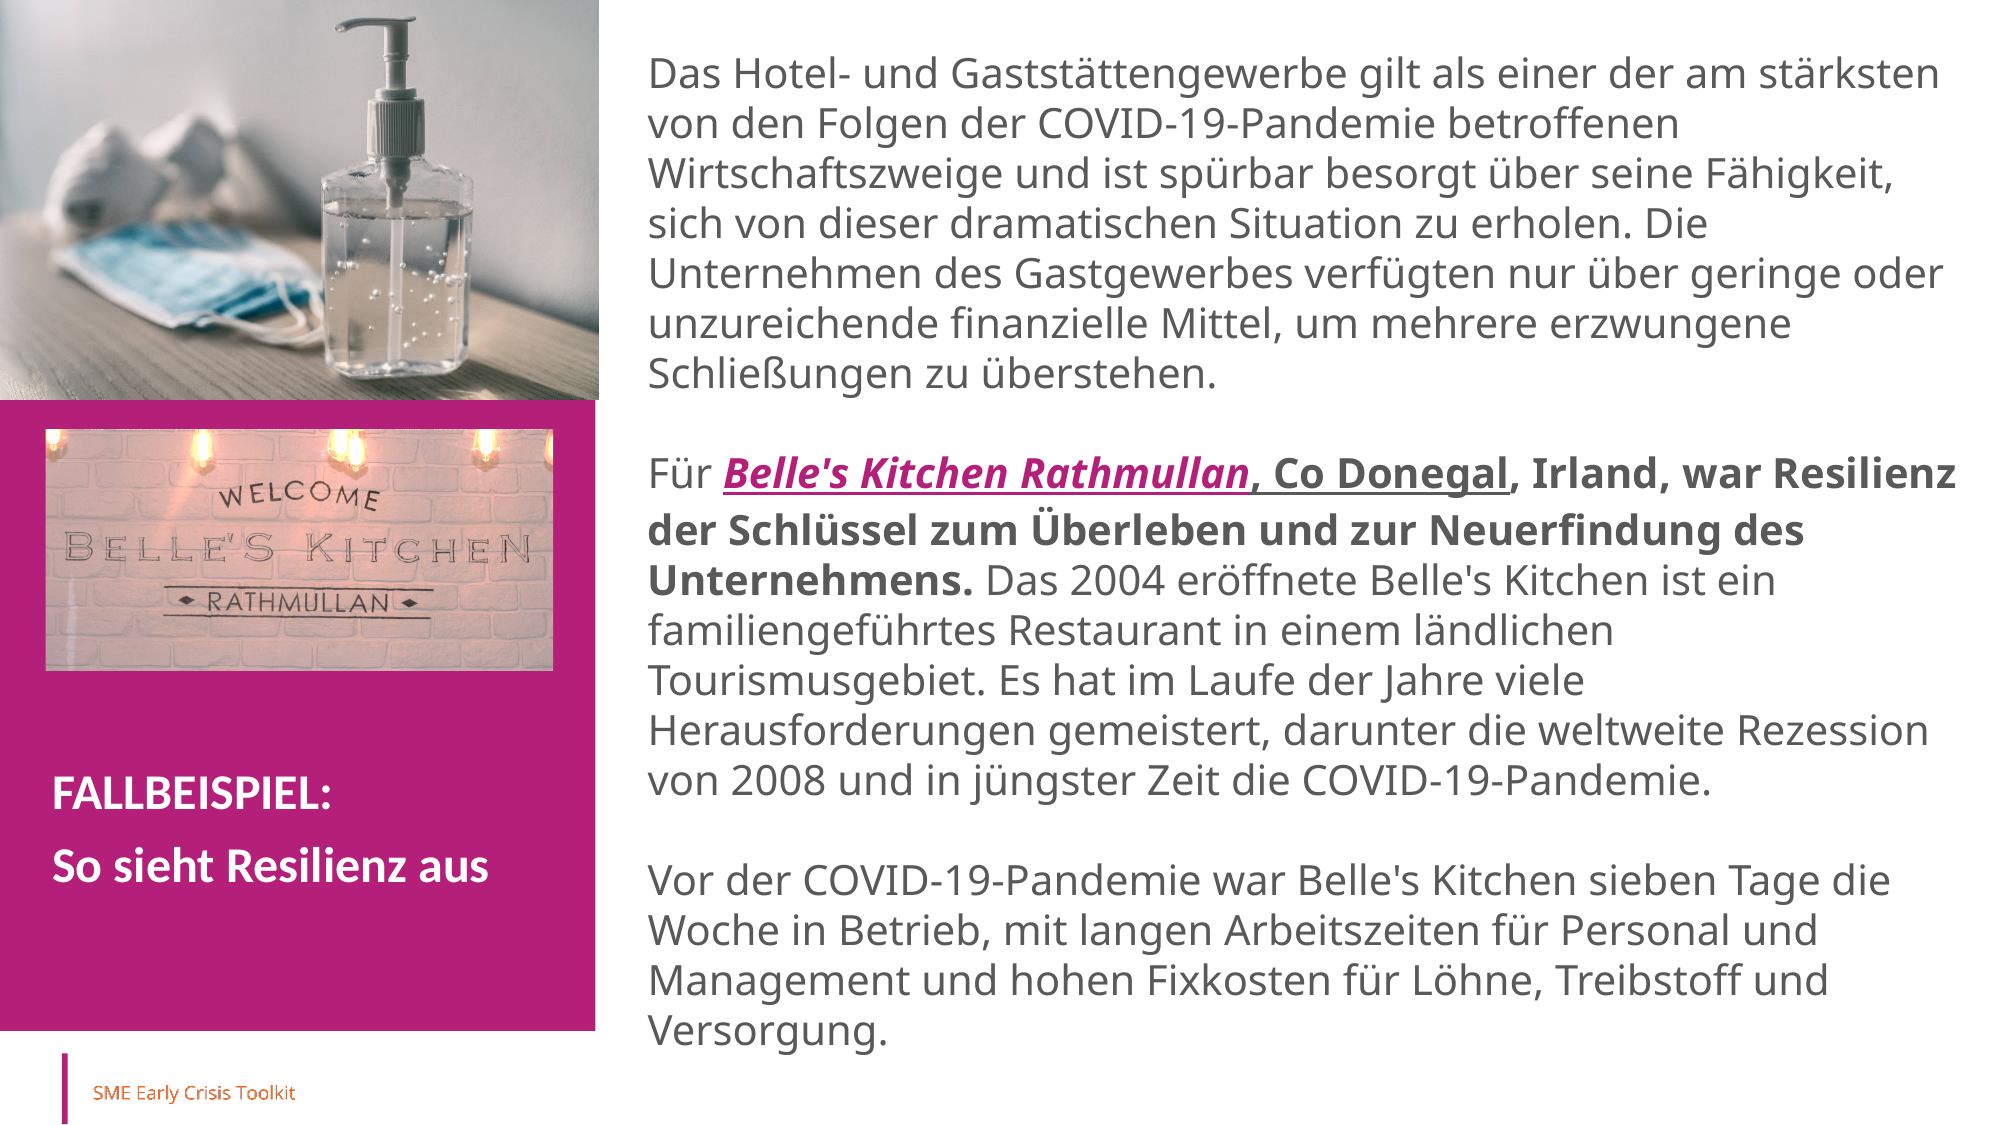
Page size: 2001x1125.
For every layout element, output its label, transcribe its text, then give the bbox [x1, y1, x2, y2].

text_box [0, 497, 596, 1032]
text_box Das Hotel- und Gaststättengewerbe gilt als einer der am stärksten von den Folgen der COVID-19-Pandemie betroffenen Wirtschaftszweige und ist spürbar besorgt über seine Fähigkeit, sich von dieser dramatischen Situation zu erholen. Die Unternehmen des Gastgewerbes verfügten nur über geringe oder unzureichende finanzielle Mittel, um mehrere erzwungene Schließungen zu überstehen. Für Belle's Kitchen Rathmullan, Co Donegal, Irland, war Resilienz der Schlüssel zum Überleben und zur Neuerfindung des Unternehmens. Das 2004 eröffnete Belle's Kitchen ist ein familiengeführtes Restaurant in einem ländlichen Tourismusgebiet. Es hat im Laufe der Jahre viele Herausforderungen gemeistert, darunter die weltweite Rezession von 2008 und in jüngster Zeit die COVID-19-Pandemie. Vor der COVID-19-Pandemie war Belle's Kitchen sieben Tage die Woche in Betrieb, mit langen Arbeitszeiten für Personal und Management und hohen Fixkosten für Löhne, Treibstoff und Versorgung. [632, 38, 1981, 496]
picture [45, 429, 554, 671]
picture [83, 1080, 295, 1104]
text_box [0, 400, 596, 496]
picture [0, 0, 599, 400]
text_box Das Hotel- und Gaststättengewerbe gilt als einer der am stärksten von den Folgen der COVID-19-Pandemie betroffenen Wirtschaftszweige und ist spürbar besorgt über seine Fähigkeit, sich von dieser dramatischen Situation zu erholen. Die Unternehmen des Gastgewerbes verfügten nur über geringe oder unzureichende finanzielle Mittel, um mehrere erzwungene Schließungen zu überstehen. Für Belle's Kitchen Rathmullan, Co Donegal, Irland, war Resilienz der Schlüssel zum Überleben und zur Neuerfindung des Unternehmens. Das 2004 eröffnete Belle's Kitchen ist ein familiengeführtes Restaurant in einem ländlichen Tourismusgebiet. Es hat im Laufe der Jahre viele Herausforderungen gemeistert, darunter die weltweite Rezession von 2008 und in jüngster Zeit die COVID-19-Pandemie. Vor der COVID-19-Pandemie war Belle's Kitchen sieben Tage die Woche in Betrieb, mit langen Arbeitszeiten für Personal und Management und hohen Fixkosten für Löhne, Treibstoff und Versorgung. [632, 497, 1981, 1062]
text_box FALLBEISPIEL: So sieht Resilienz aus [37, 752, 578, 900]
